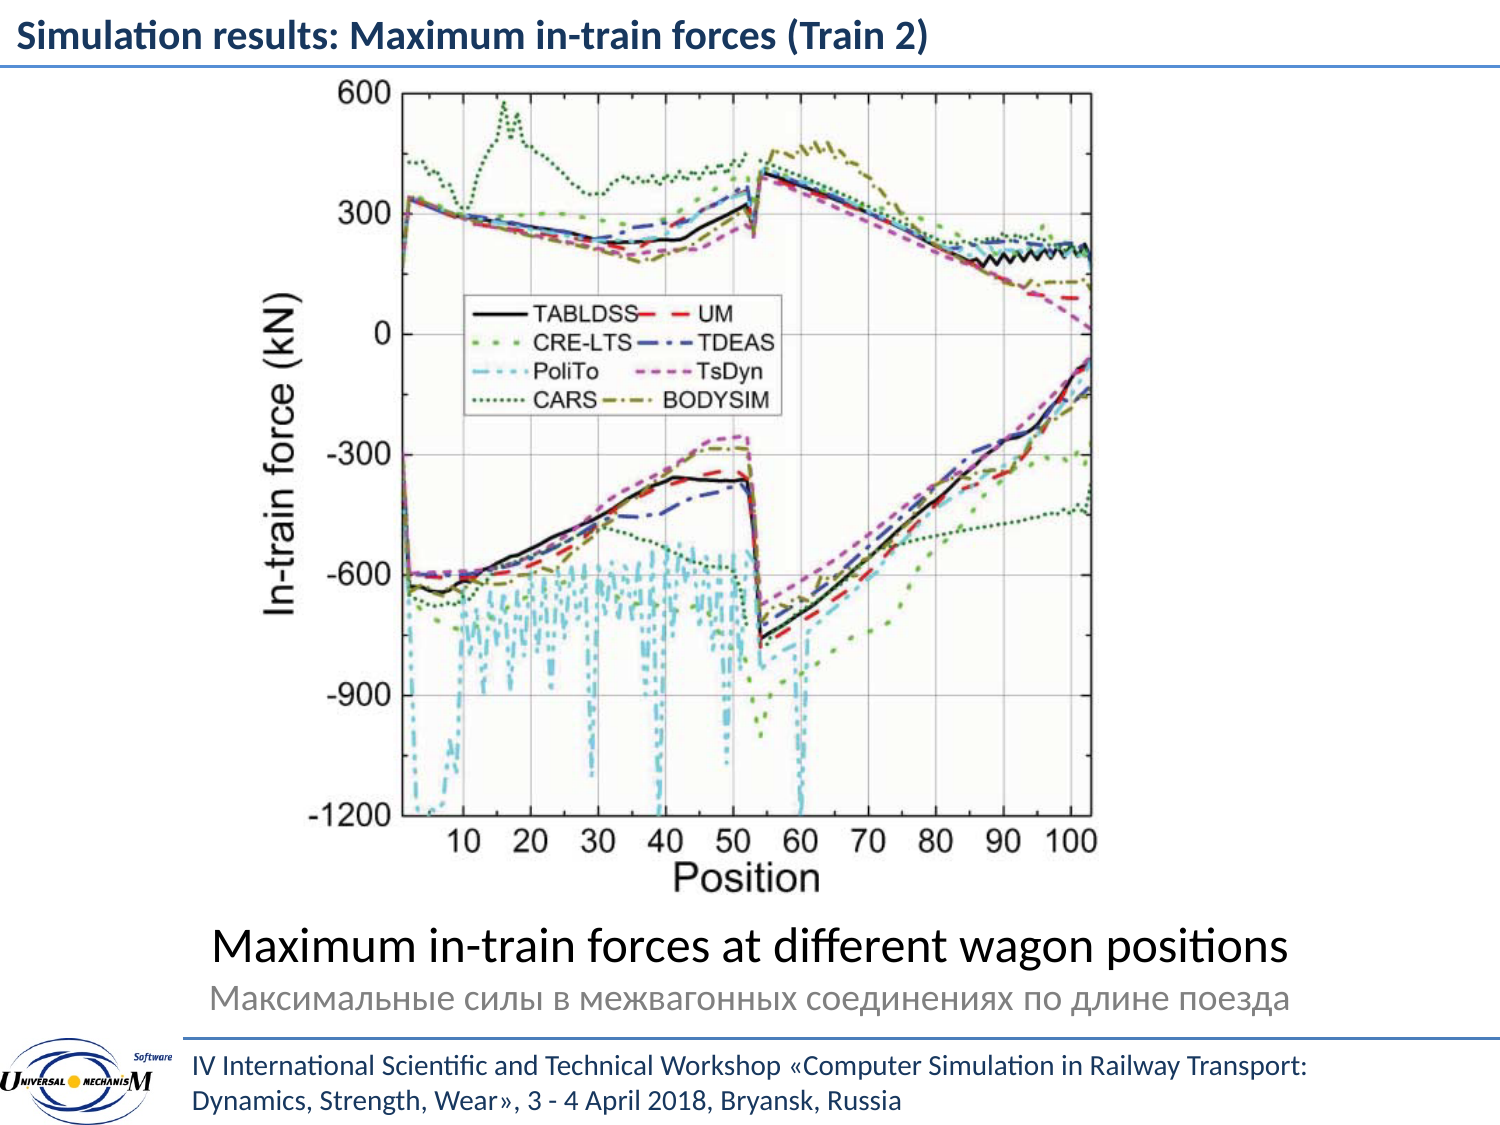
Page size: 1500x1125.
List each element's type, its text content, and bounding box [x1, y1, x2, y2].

title Simulation results: Maximum in-train forces (Train 2) [1, 0, 1500, 63]
picture [259, 77, 1099, 895]
picture [0, 1038, 172, 1125]
text_box Maximum in-train forces at different wagon positions Максимальные силы в межвагонных соединениях по длине поезда [35, 905, 1465, 1025]
